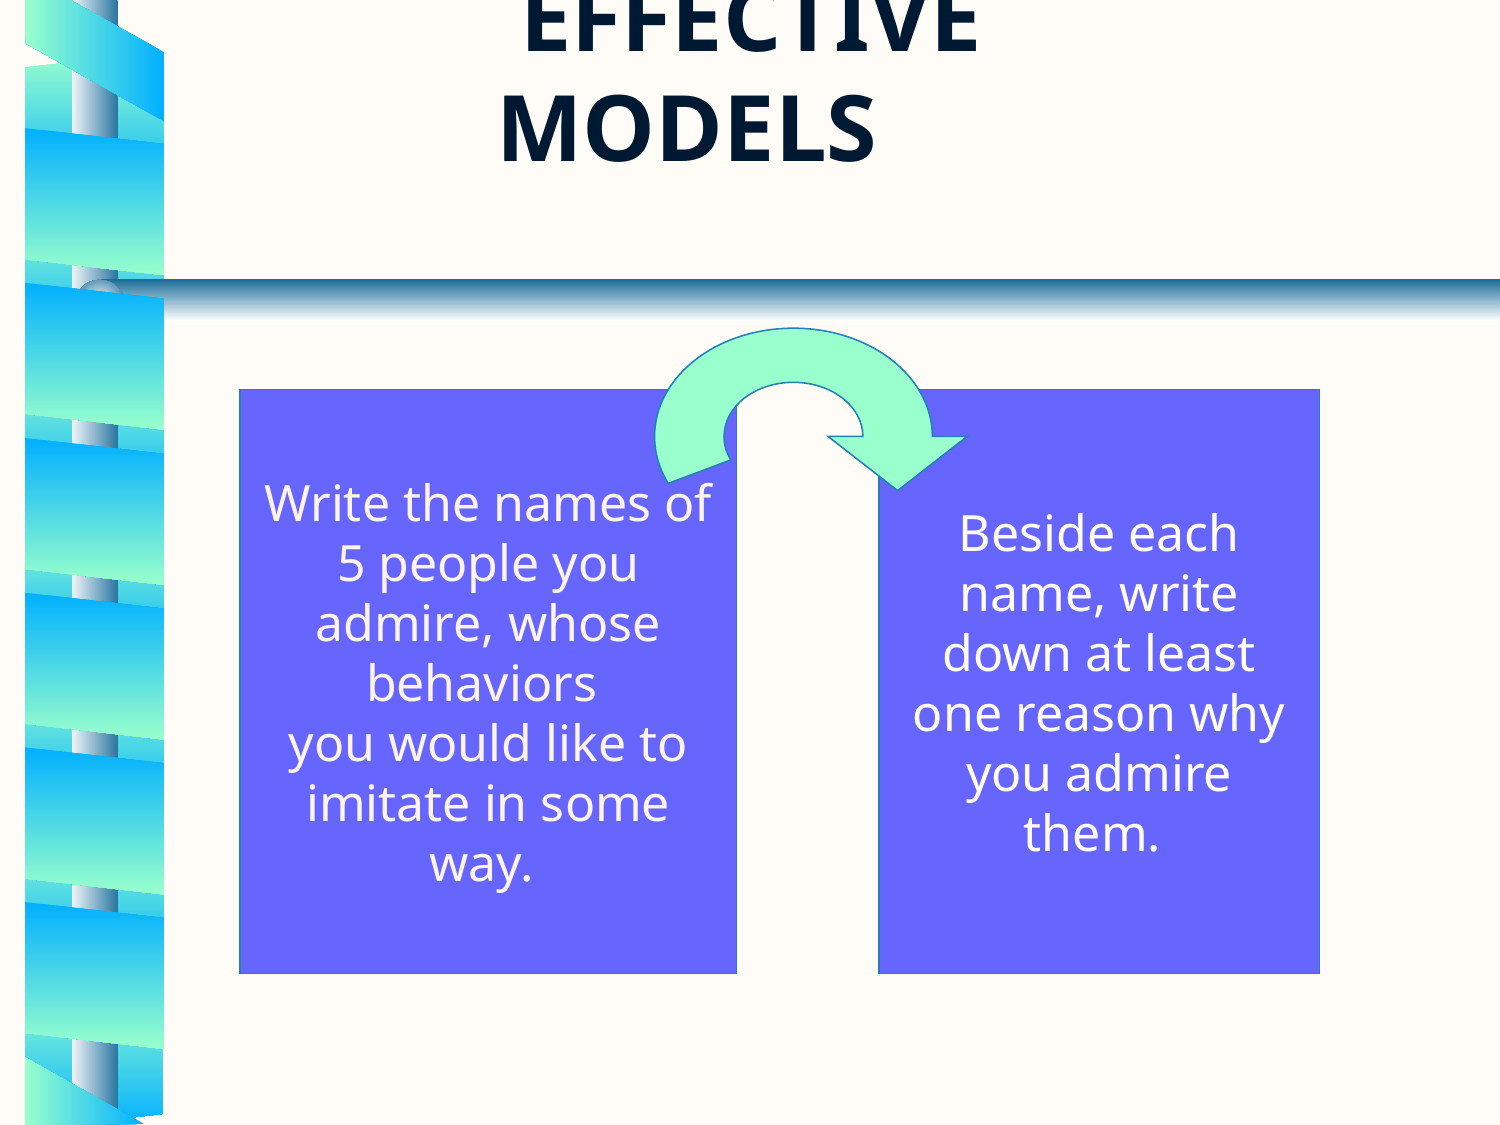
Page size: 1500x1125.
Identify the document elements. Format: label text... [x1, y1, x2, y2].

text_box [654, 328, 968, 491]
list [187, 316, 1500, 1067]
title Effective Models [481, 0, 1214, 188]
text_box Beside each name, write down at least one reason why you admire them. [878, 389, 1320, 974]
text_box Write the names of 5 people you admire, whose behaviors you would like to imitate in some way. [239, 389, 737, 974]
